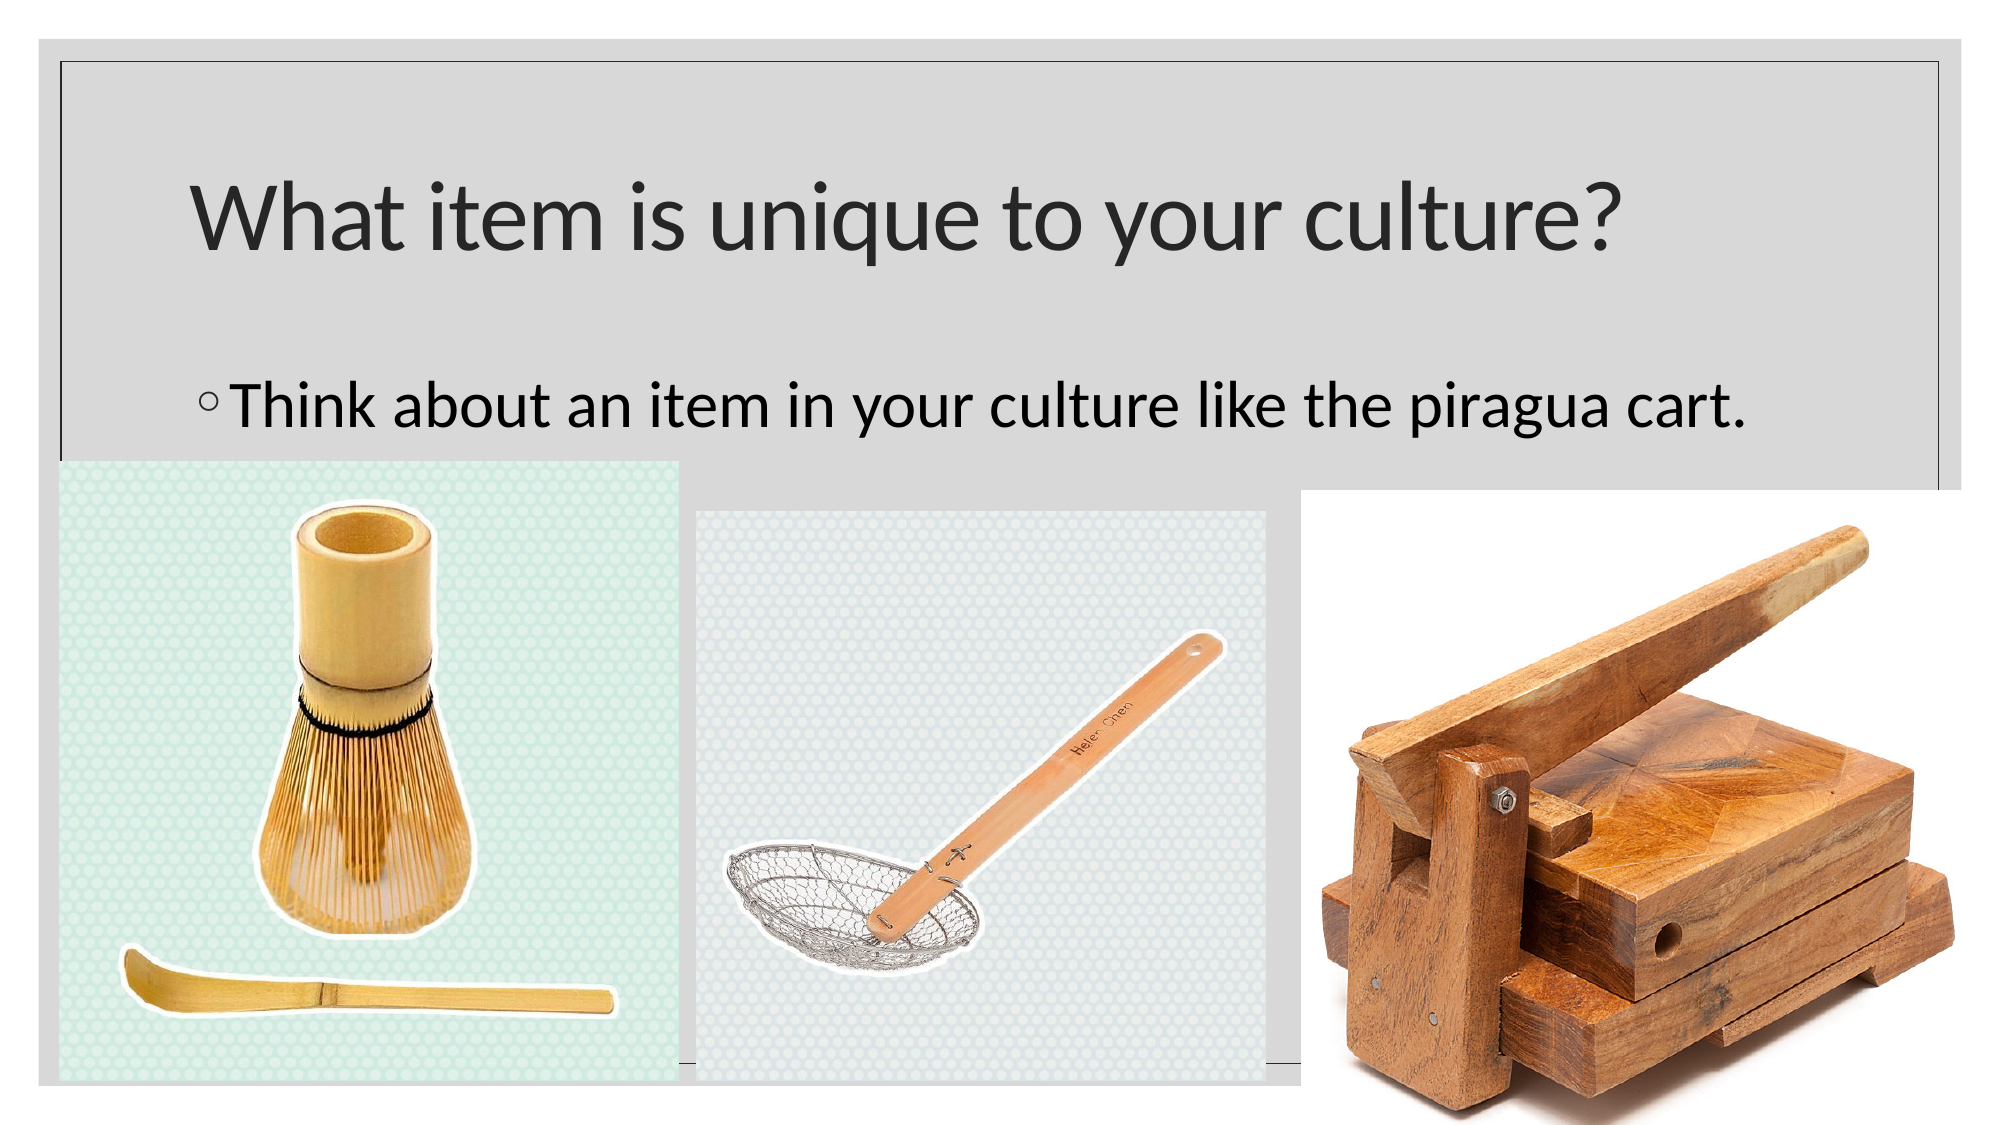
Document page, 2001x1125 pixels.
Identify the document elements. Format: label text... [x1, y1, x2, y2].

picture [59, 461, 679, 1081]
picture [696, 511, 1266, 1081]
picture [1301, 490, 1974, 1125]
list Think about an item in your culture like the piragua cart. [174, 345, 1825, 507]
title What item is unique to your culture? [174, 105, 1825, 331]
